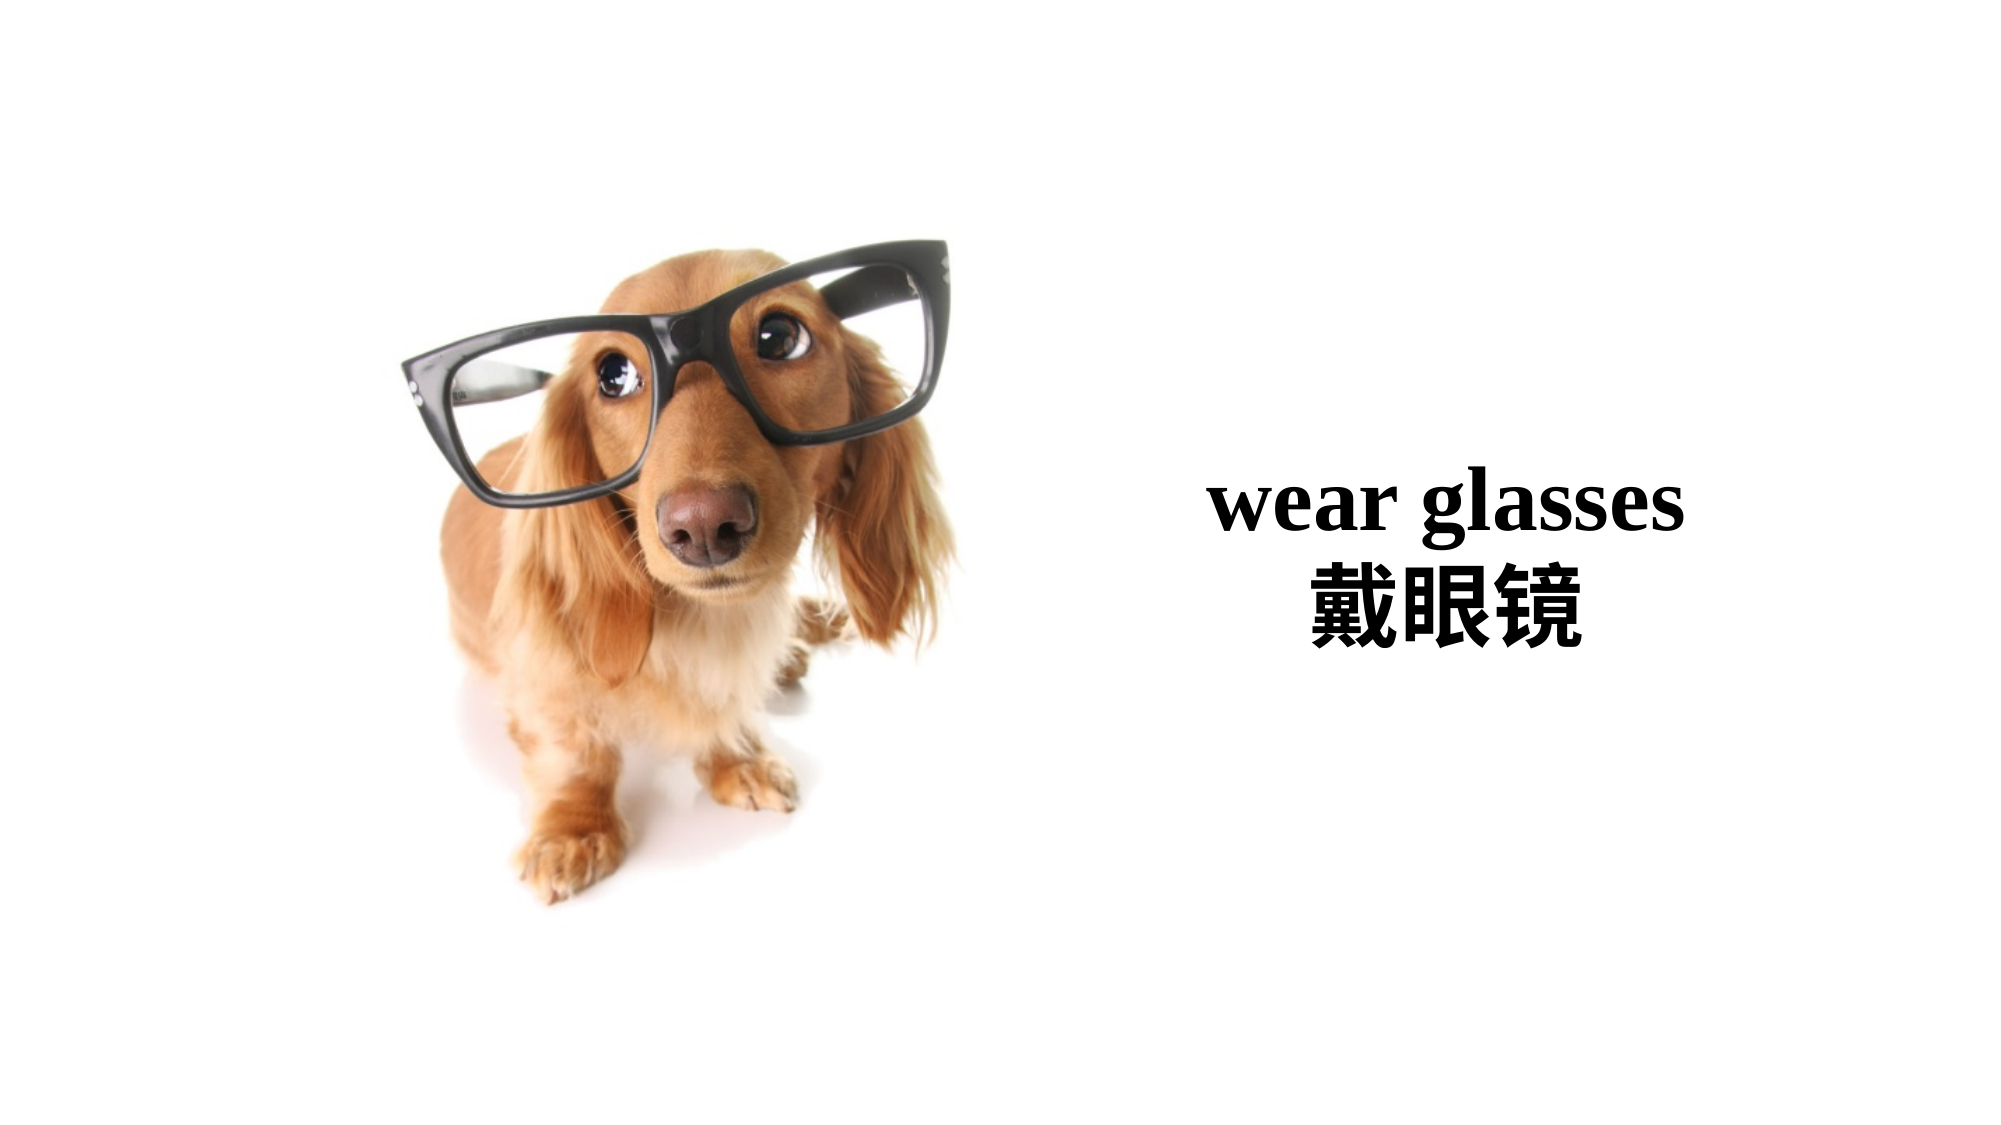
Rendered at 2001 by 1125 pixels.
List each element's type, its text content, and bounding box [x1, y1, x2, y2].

picture [338, 160, 1060, 953]
text_box wear glasses 戴眼镜 [1191, 431, 1702, 666]
